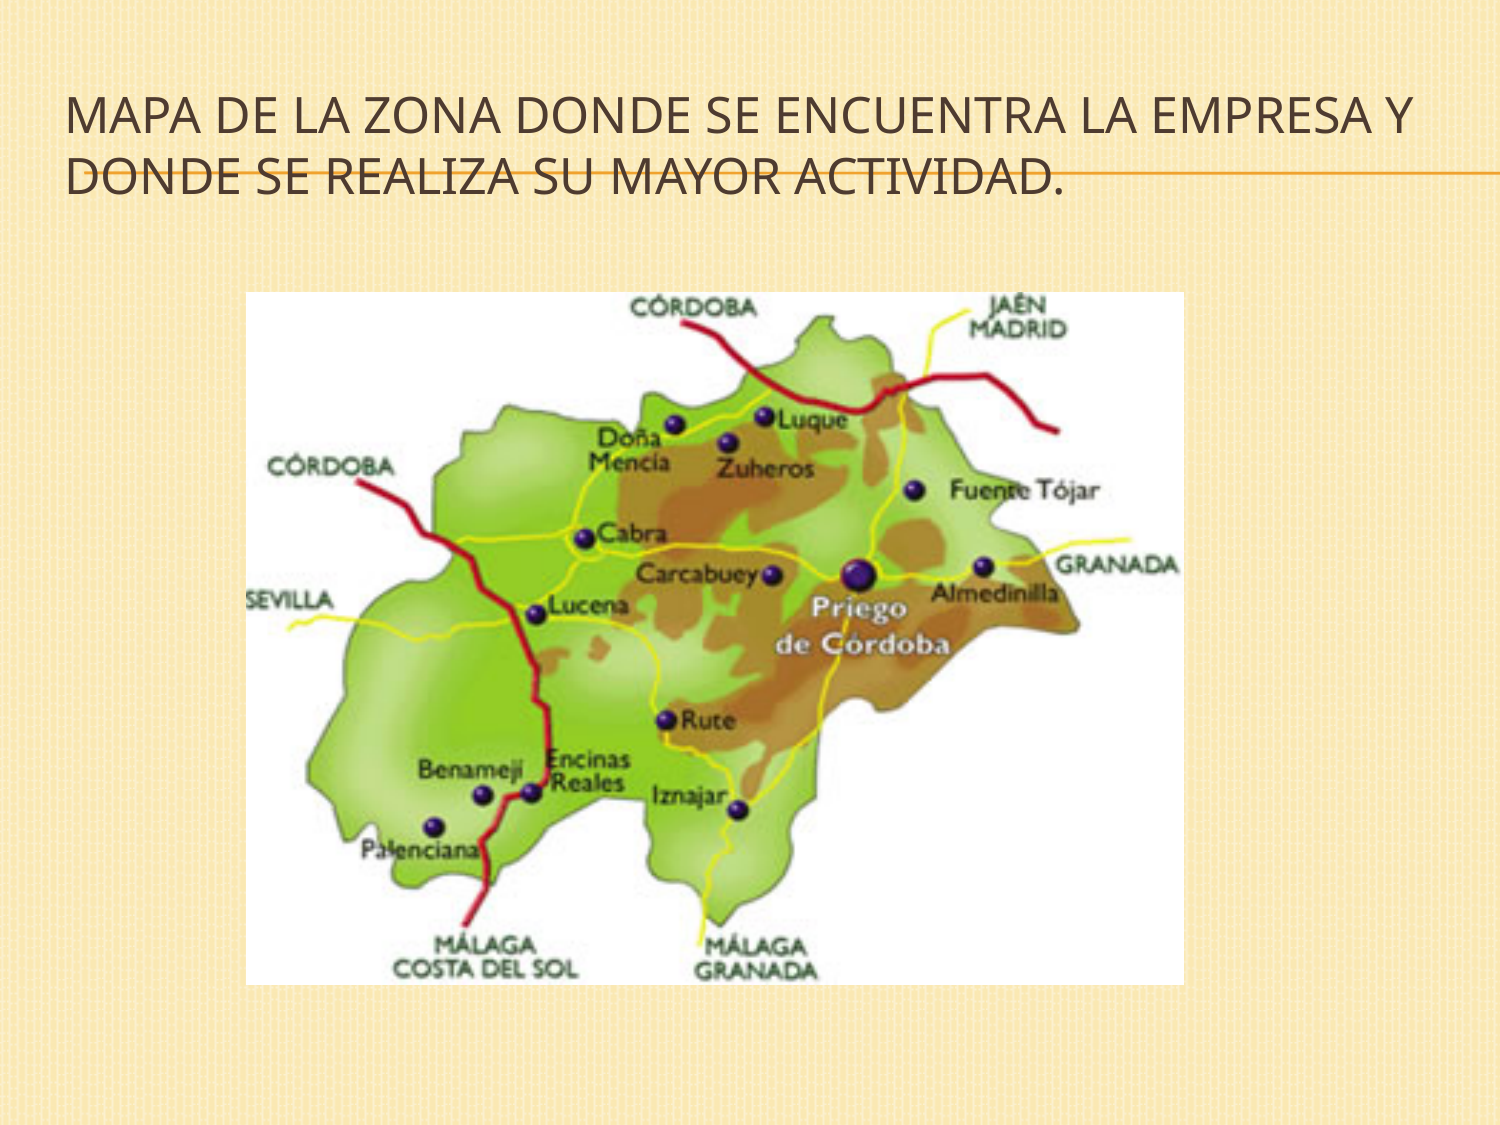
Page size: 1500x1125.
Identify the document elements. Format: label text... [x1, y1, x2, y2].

picture [245, 292, 1184, 985]
title Mapa de la zona donde se encuentra la empresa y donde se realiza su mayor actividad. [49, 75, 1475, 213]
